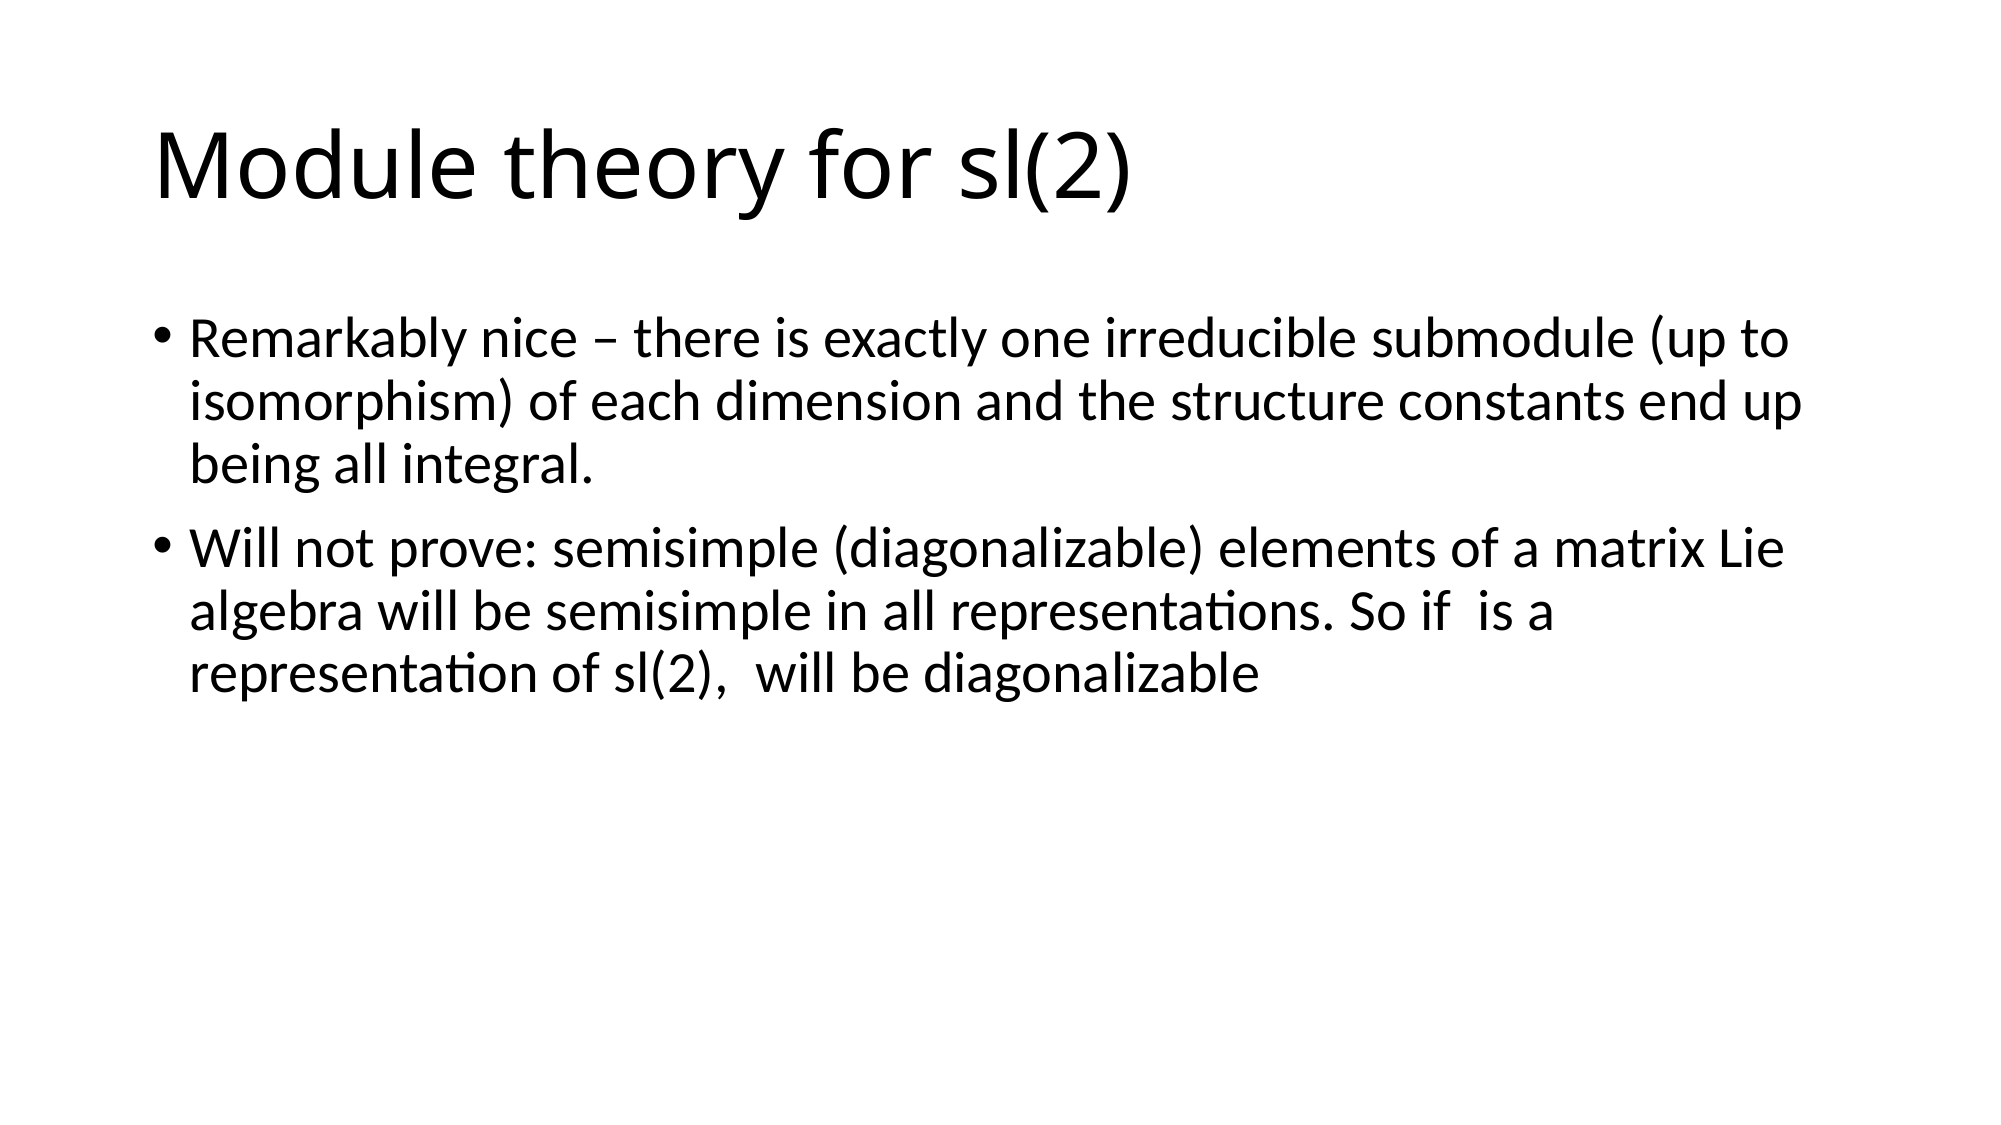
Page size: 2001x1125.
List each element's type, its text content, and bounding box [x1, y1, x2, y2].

title Module theory for sl(2) [137, 59, 1863, 278]
